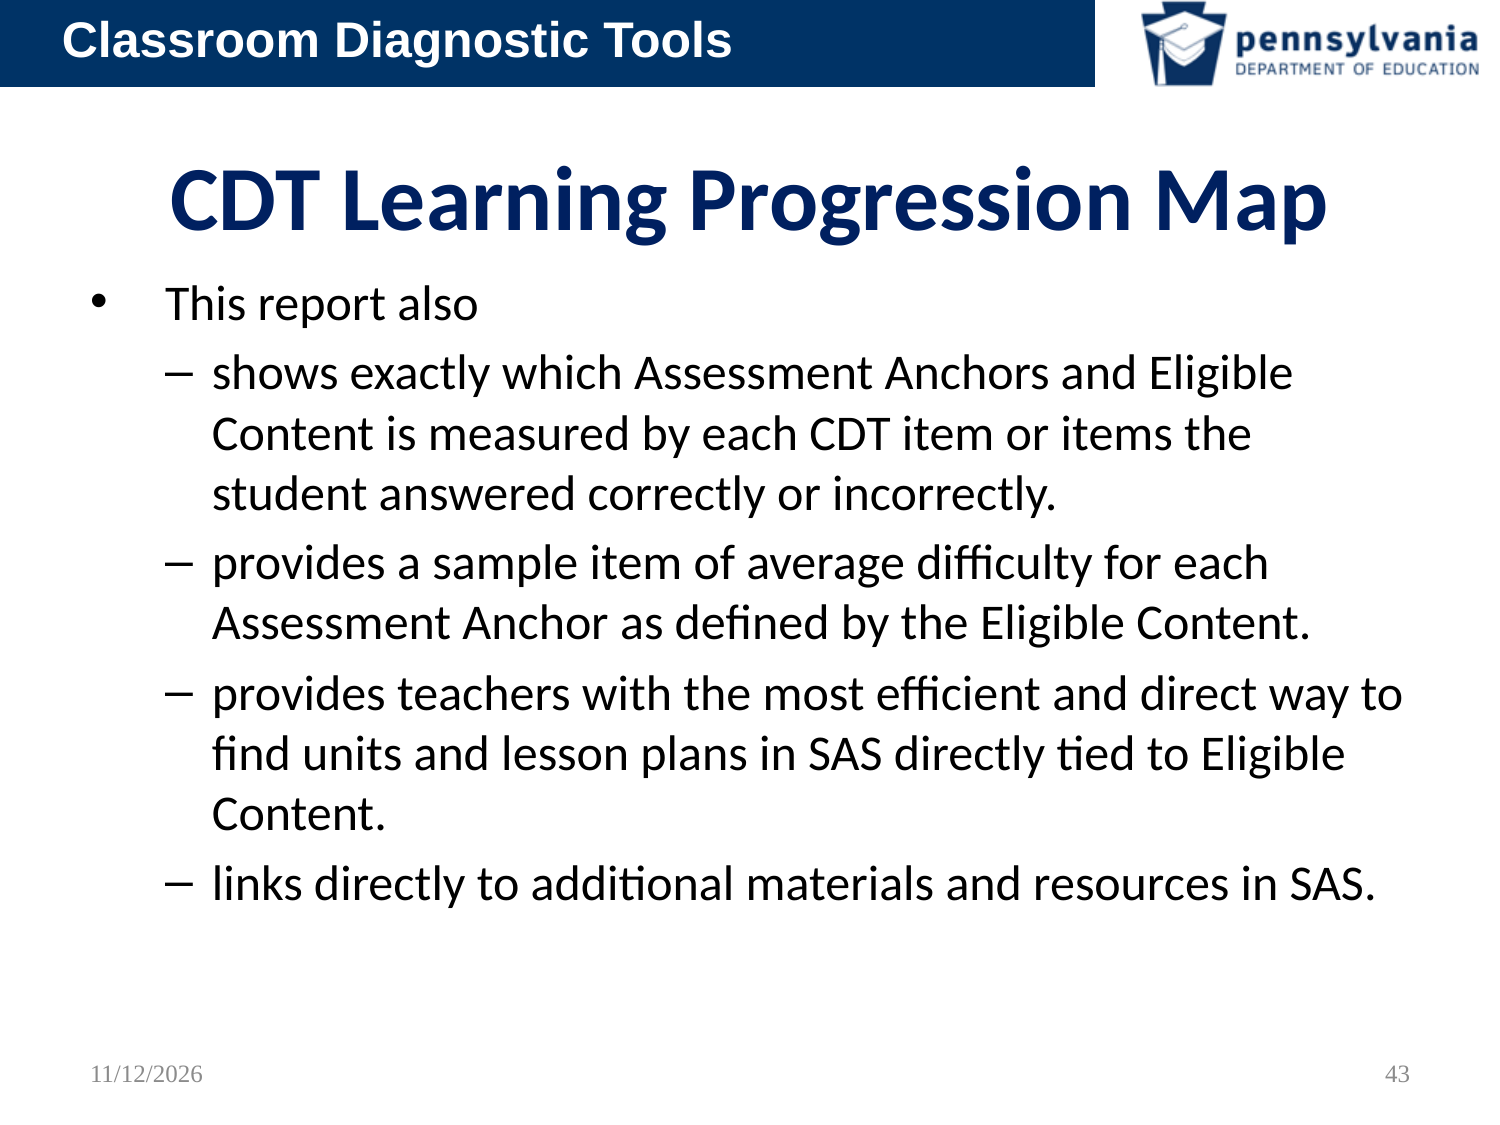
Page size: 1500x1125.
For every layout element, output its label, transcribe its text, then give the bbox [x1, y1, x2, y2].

slide_number 43 [1074, 1042, 1425, 1103]
title CDT Learning Progression Map [74, 44, 1426, 233]
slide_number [75, 1042, 425, 1103]
list This report also shows exactly which Assessment Anchors and Eligible Content is measured by each CDT item or items the student answered correctly or incorrectly. provides a sample item of average difficulty for each Assessment Anchor as defined by the Eligible Content. provides teachers with the most efficient and direct way to find units and lesson plans in SAS directly tied to Eligible Content. links directly to additional materials and resources in SAS. [74, 262, 1426, 1006]
picture [1134, 0, 1485, 90]
